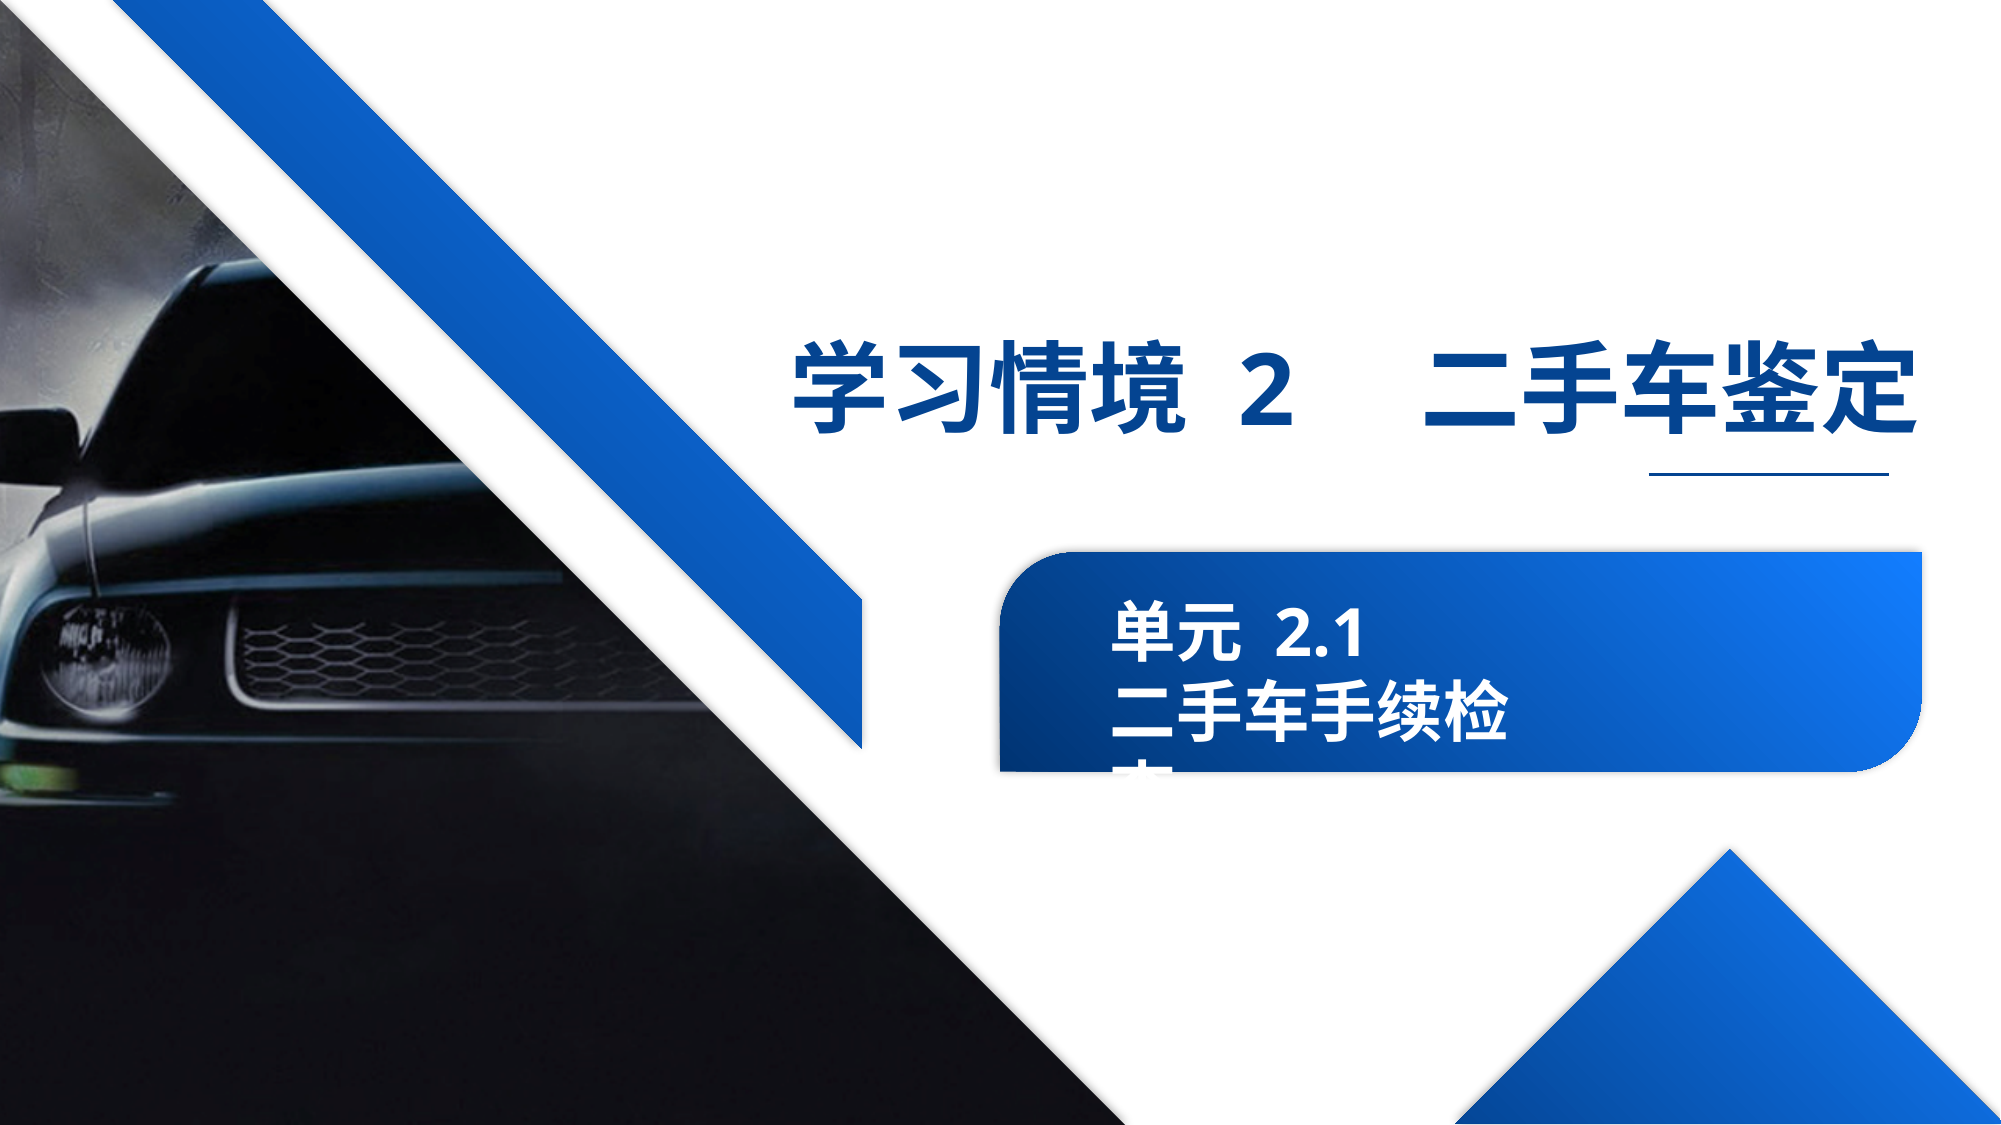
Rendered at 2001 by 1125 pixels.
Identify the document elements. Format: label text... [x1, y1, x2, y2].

text_box [0, 0, 1126, 1125]
text_box [113, 0, 862, 749]
text_box [1455, 849, 2000, 1124]
text_box 学习情境 2 二手车鉴定 [775, 317, 1936, 453]
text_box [999, 552, 1922, 772]
